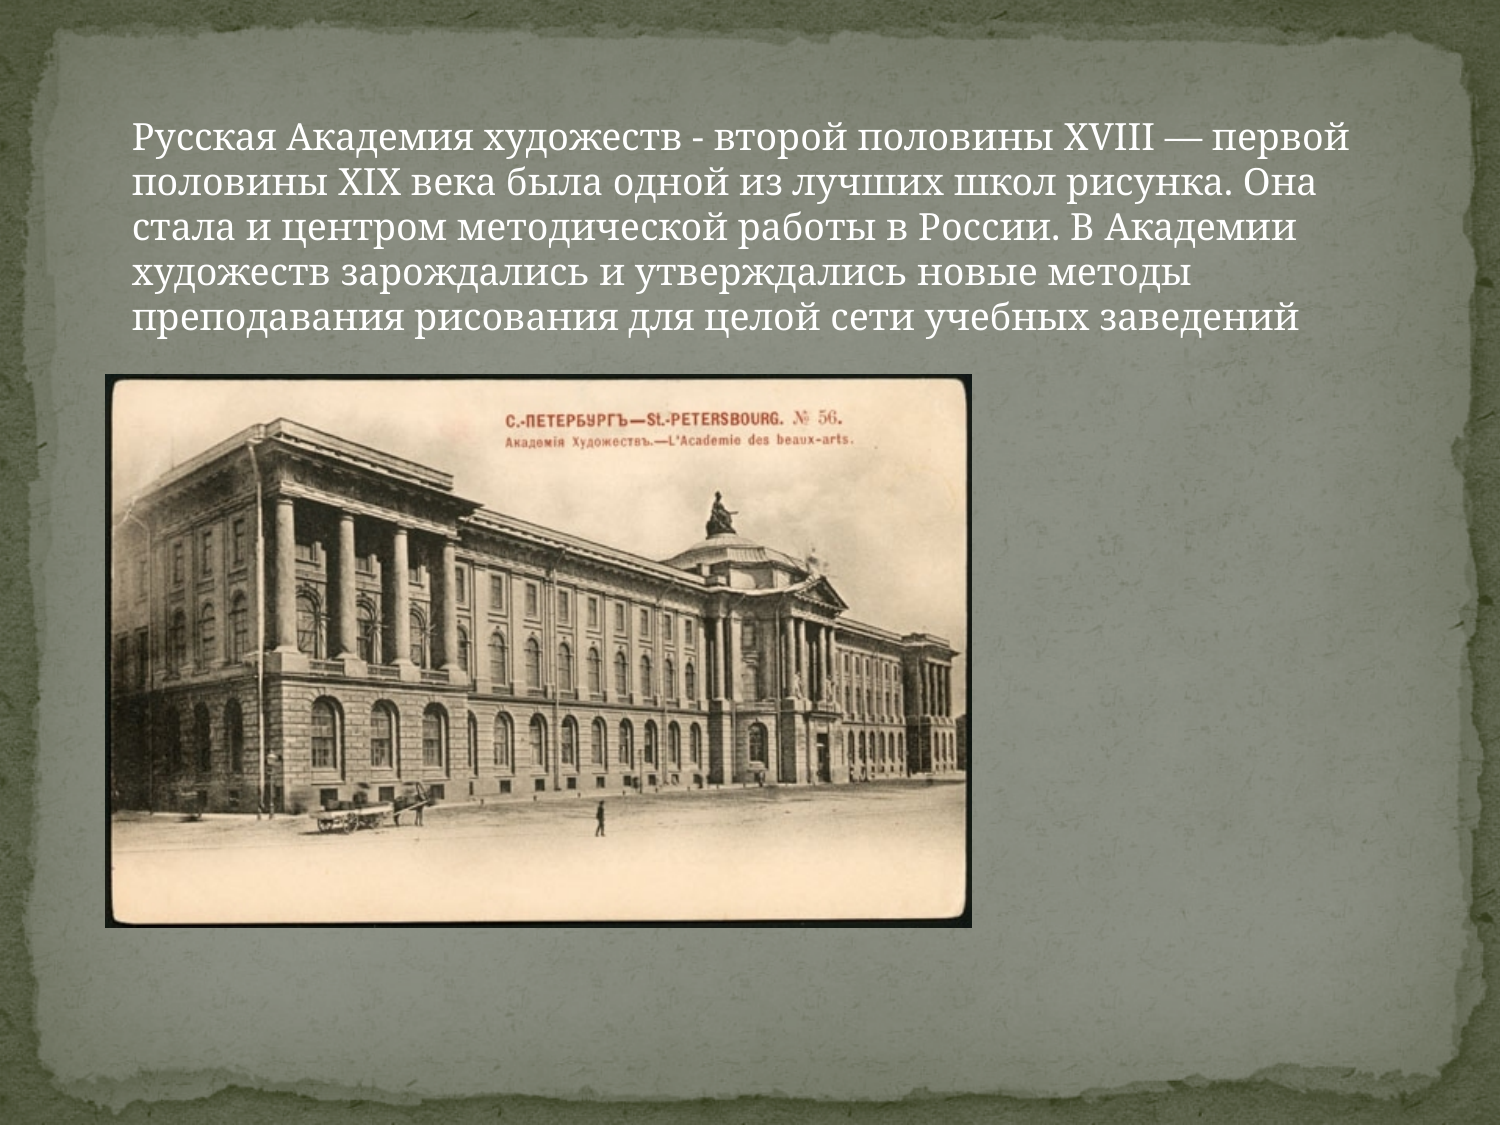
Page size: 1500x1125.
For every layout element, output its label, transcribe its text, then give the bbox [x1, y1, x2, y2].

text_box [0, 0, 440, 146]
text_box Русская Академия художеств - второй половины XVIII — первой половины XIX века была одной из лучших школ рисунка. Она стала и центром методической работы в России. В Академии художеств зарождались и утверждались новые методы преподавания рисования для целой сети учебных заведений [117, 105, 1372, 346]
picture [105, 374, 972, 928]
